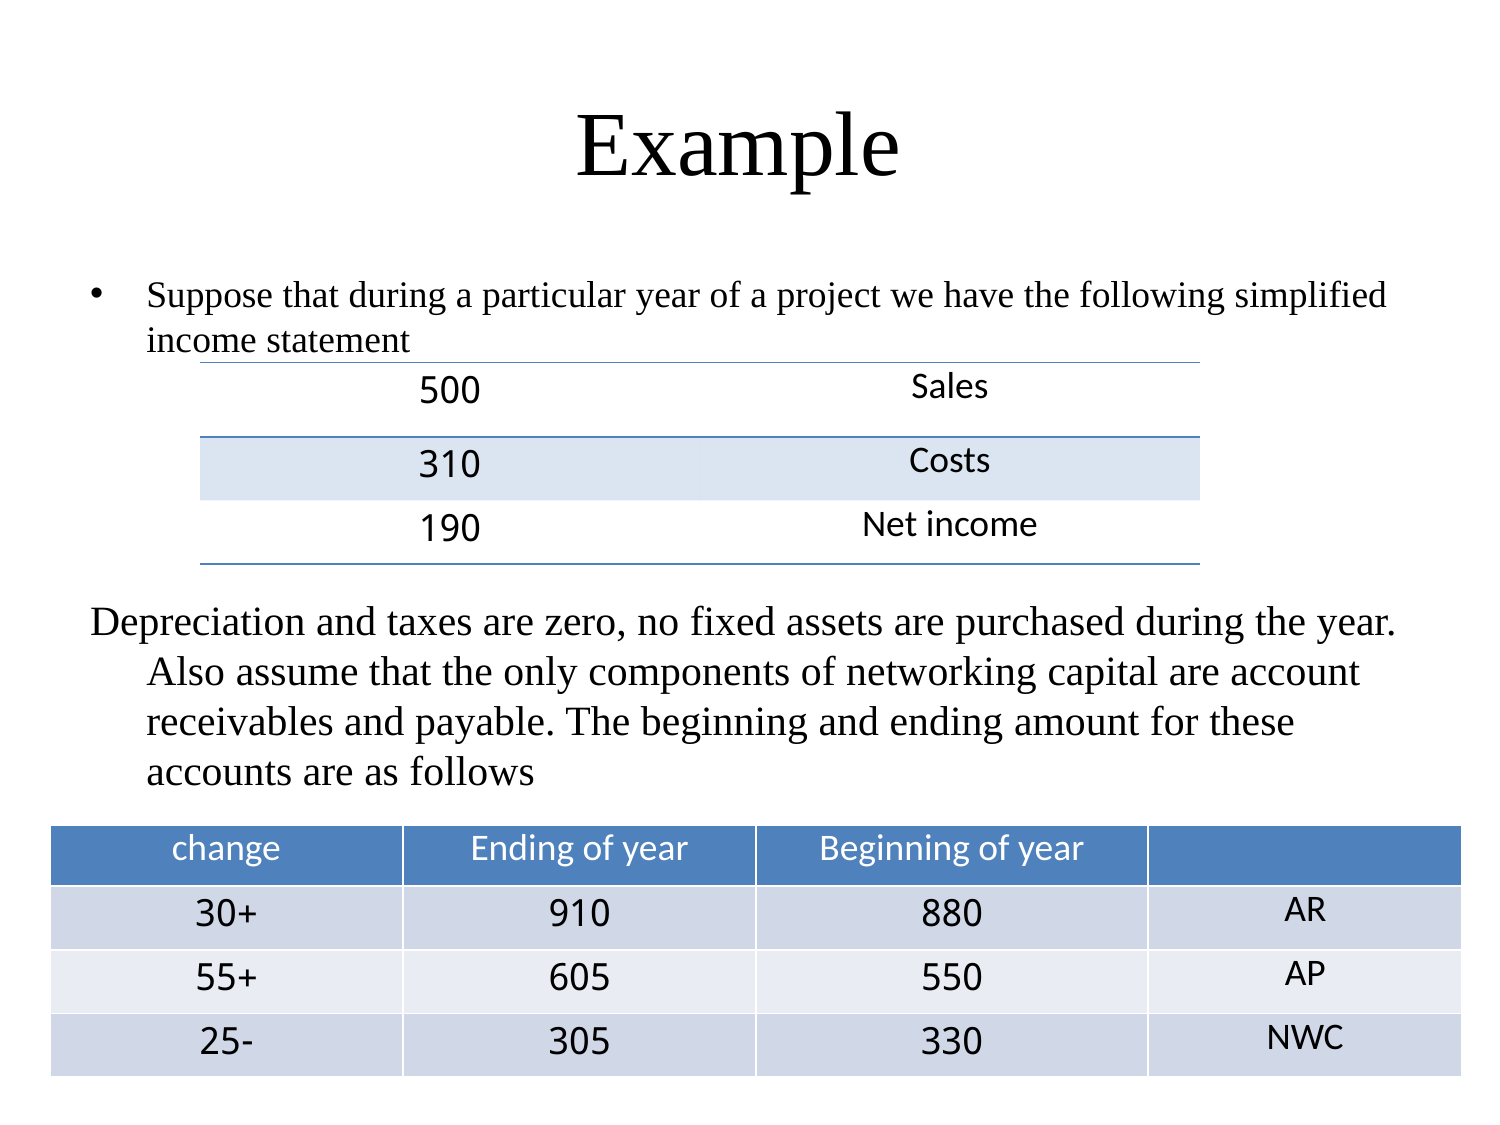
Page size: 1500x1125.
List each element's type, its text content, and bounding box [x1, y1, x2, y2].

table_cell 910 [404, 887, 755, 949]
table_cell Costs [700, 438, 1200, 500]
table_header Ending of year [404, 826, 755, 885]
table_header 500 [200, 363, 700, 436]
table_header Sales [700, 363, 1200, 436]
table_cell AR [1149, 887, 1461, 949]
table_cell 605 [404, 951, 755, 1013]
table_cell 305 [404, 1014, 755, 1076]
table_cell 330 [757, 1014, 1147, 1076]
table_cell NWC [1149, 1014, 1461, 1076]
table_cell 190 [200, 500, 700, 563]
table_cell +30 [51, 887, 402, 949]
list Suppose that during a particular year of a project we have the following simplified income statement Depreciation and taxes are zero, no fixed assets are purchased during the year. Also assume that the only components of networking capital are account receivables and payable. The beginning and ending amount for these accounts are as follows [75, 262, 1425, 824]
table_header Beginning of year [757, 826, 1147, 885]
table_header change [51, 826, 402, 885]
table_cell Net income [700, 500, 1200, 563]
table_cell 880 [757, 887, 1147, 949]
table_cell 310 [200, 438, 700, 500]
table_cell +55 [51, 951, 402, 1013]
table_cell -25 [51, 1014, 402, 1076]
table_cell 550 [757, 951, 1147, 1013]
table_cell AP [1149, 951, 1461, 1013]
title Example [75, 45, 1425, 233]
table_header [1149, 826, 1461, 885]
